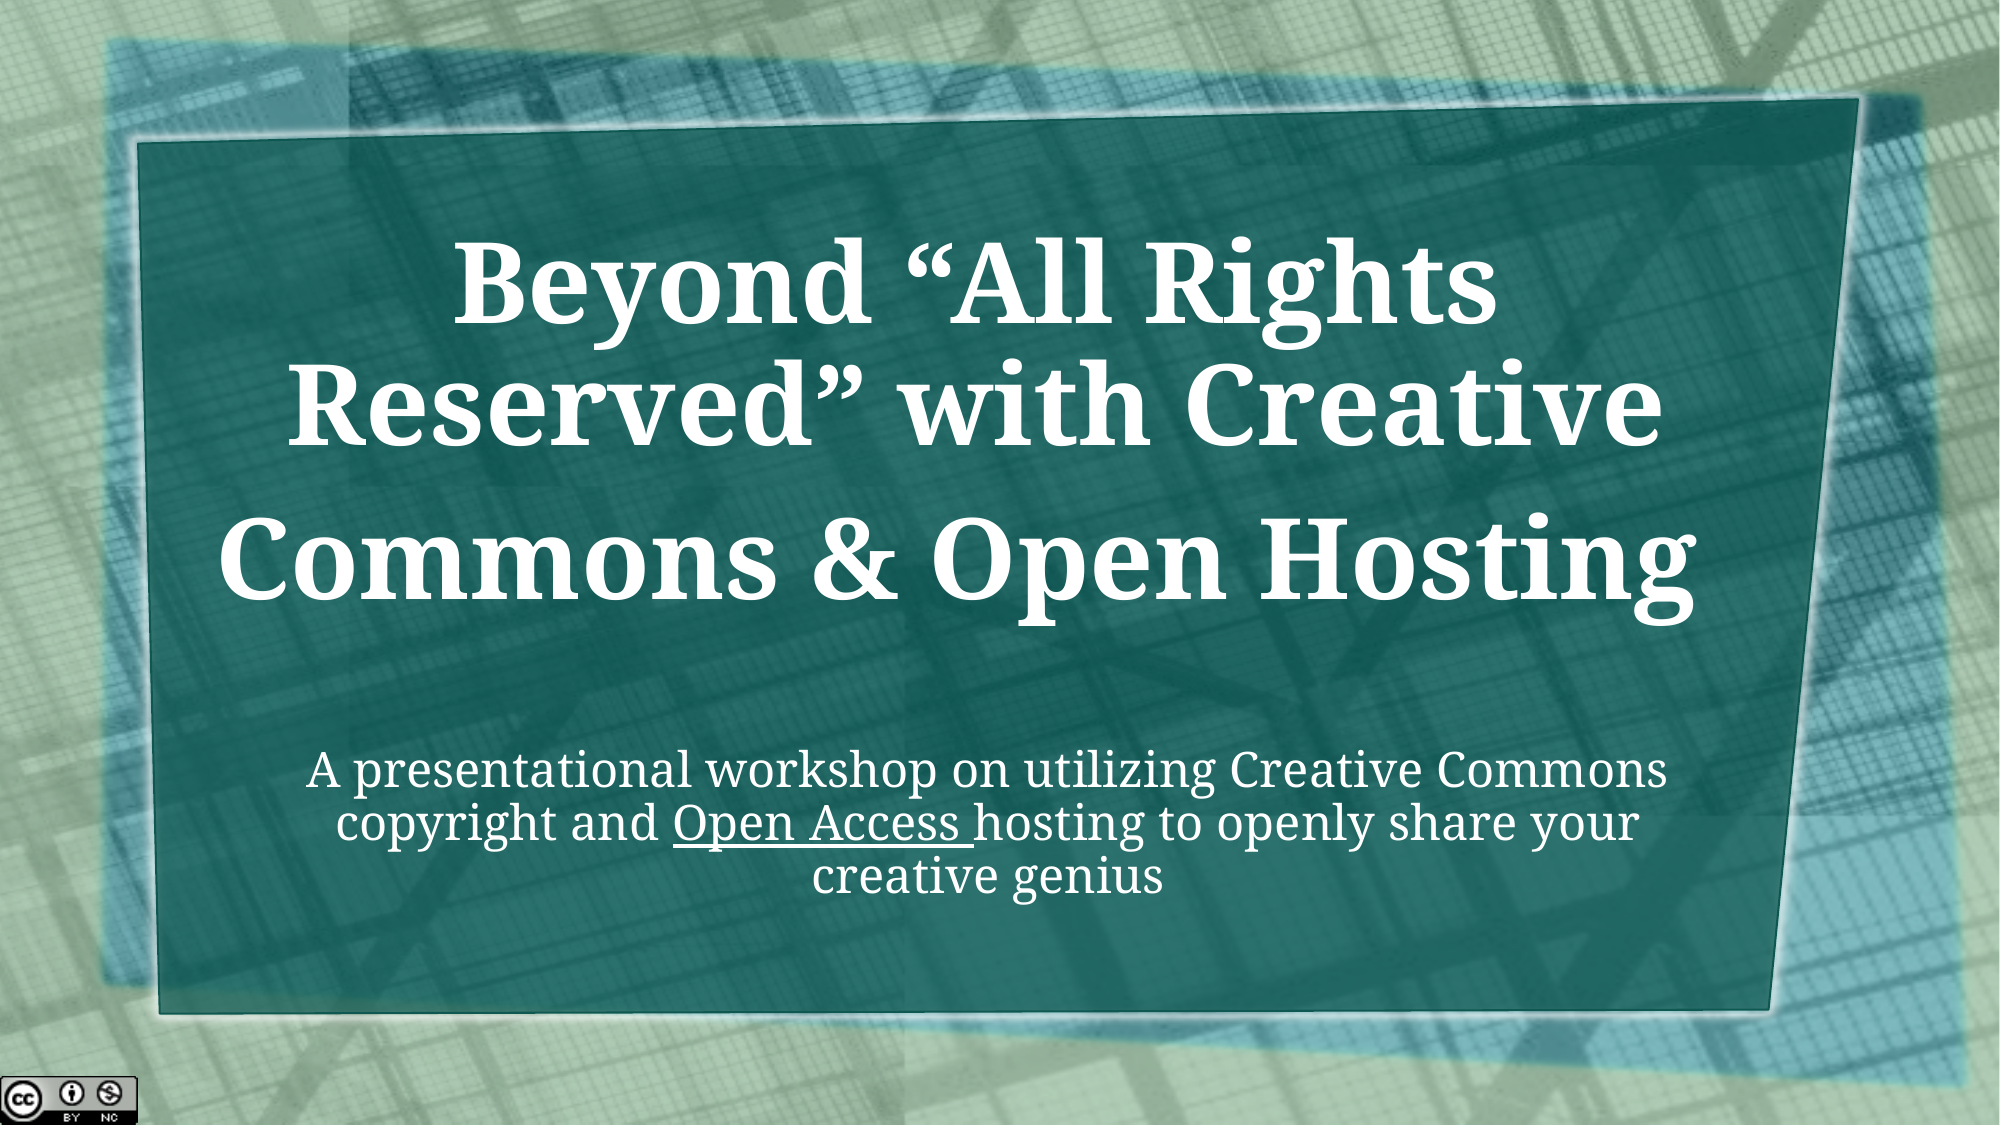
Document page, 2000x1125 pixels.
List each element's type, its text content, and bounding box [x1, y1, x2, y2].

subtitle A presentational workshop on utilizing Creative Commons copyright and Open Access hosting to openly share your creative genius [249, 737, 1727, 913]
picture [0, 0, 2000, 1125]
title Beyond “All Rights Reserved” with Creative Commons & Open Hosting [182, 287, 1771, 640]
